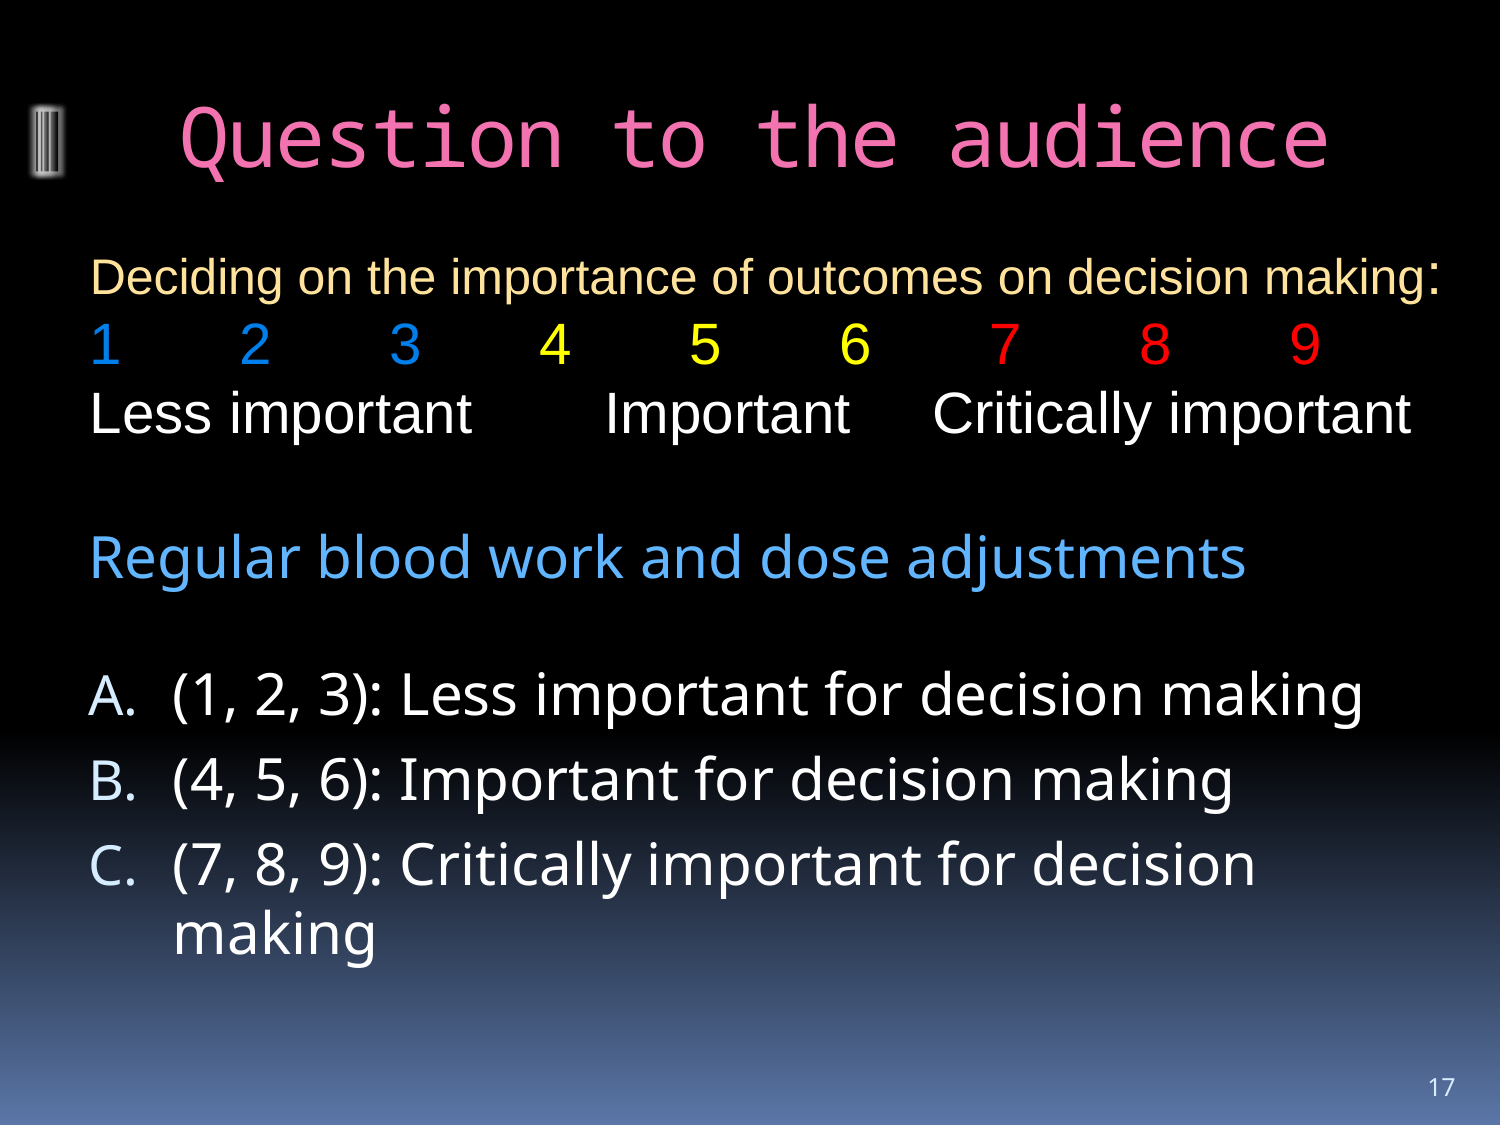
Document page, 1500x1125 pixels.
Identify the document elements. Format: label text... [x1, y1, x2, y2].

list Regular blood work and dose adjustments [62, 512, 1476, 651]
text_box (1, 2, 3): Less important for decision making (4, 5, 6): Important for decision making (7, 8, 9): Critically important for decision making [62, 649, 1425, 1043]
slide_number 17 [1412, 1052, 1488, 1113]
text_box Deciding on the importance of outcomes on decision making: 1 2 3 4 5 6 7 8 9 Less important Important Critically important [75, 228, 1463, 454]
title Question to the audience [164, 77, 1440, 228]
